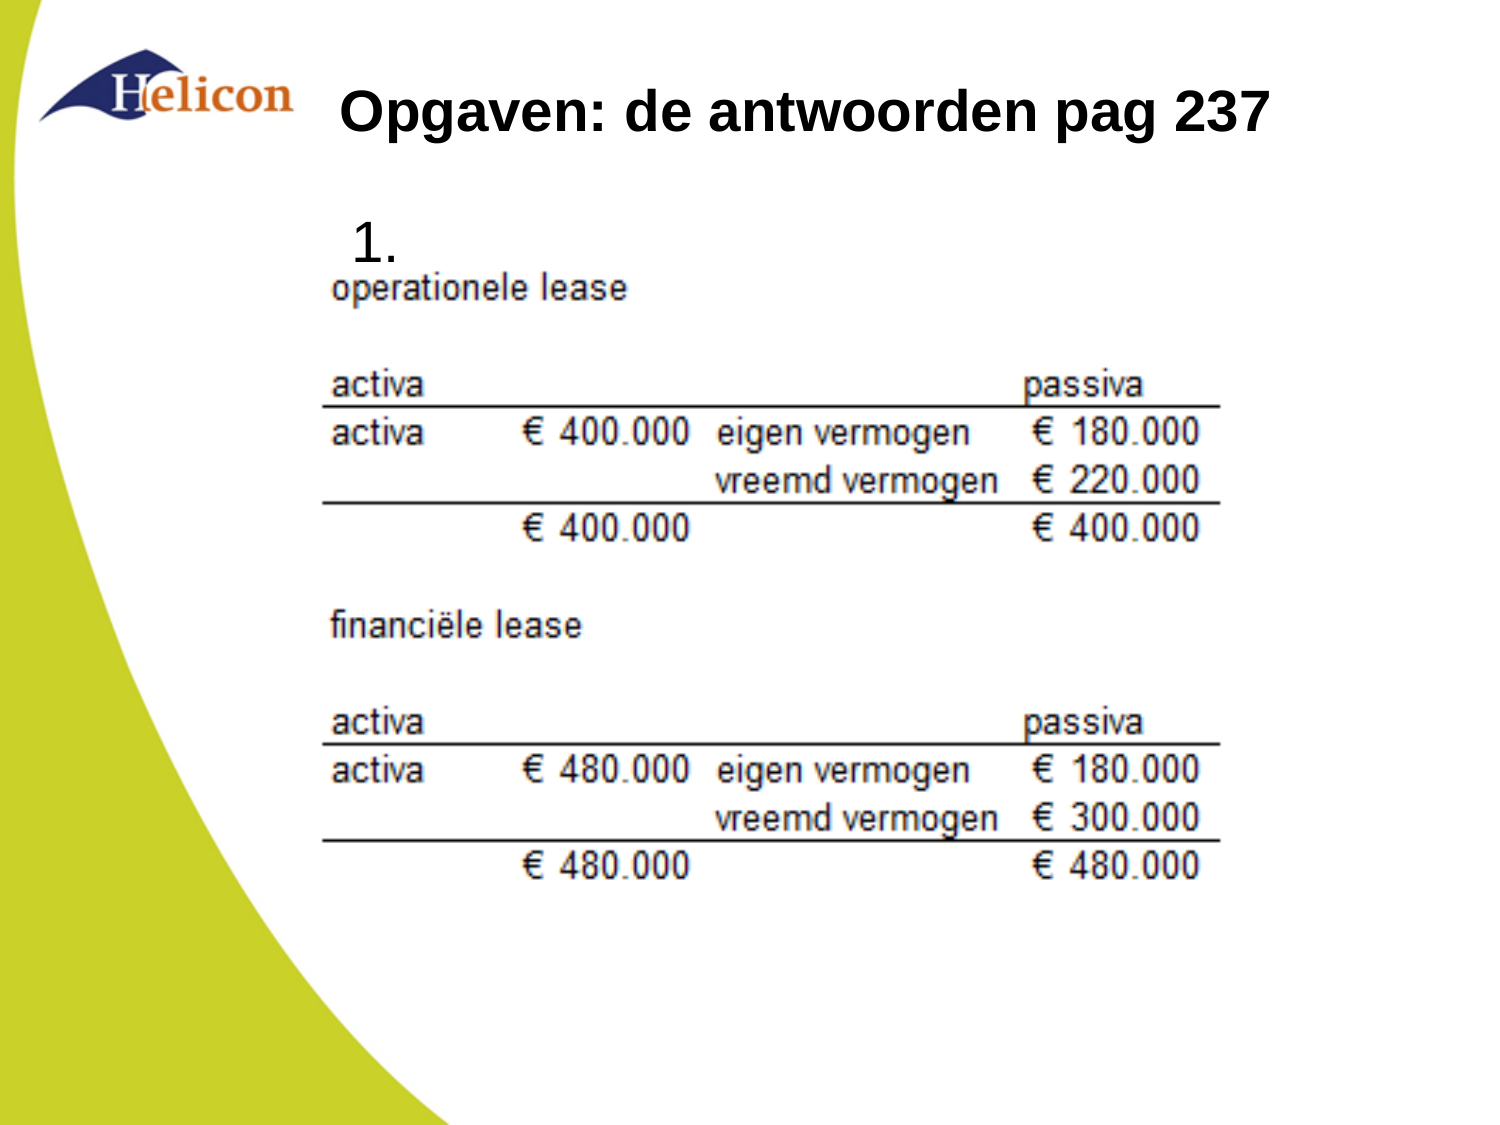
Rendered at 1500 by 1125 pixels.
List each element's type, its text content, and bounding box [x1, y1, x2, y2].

title Opgaven: de antwoorden pag 237 [324, 54, 1415, 161]
list 1. [336, 196, 1425, 1005]
picture [0, 0, 1500, 1125]
